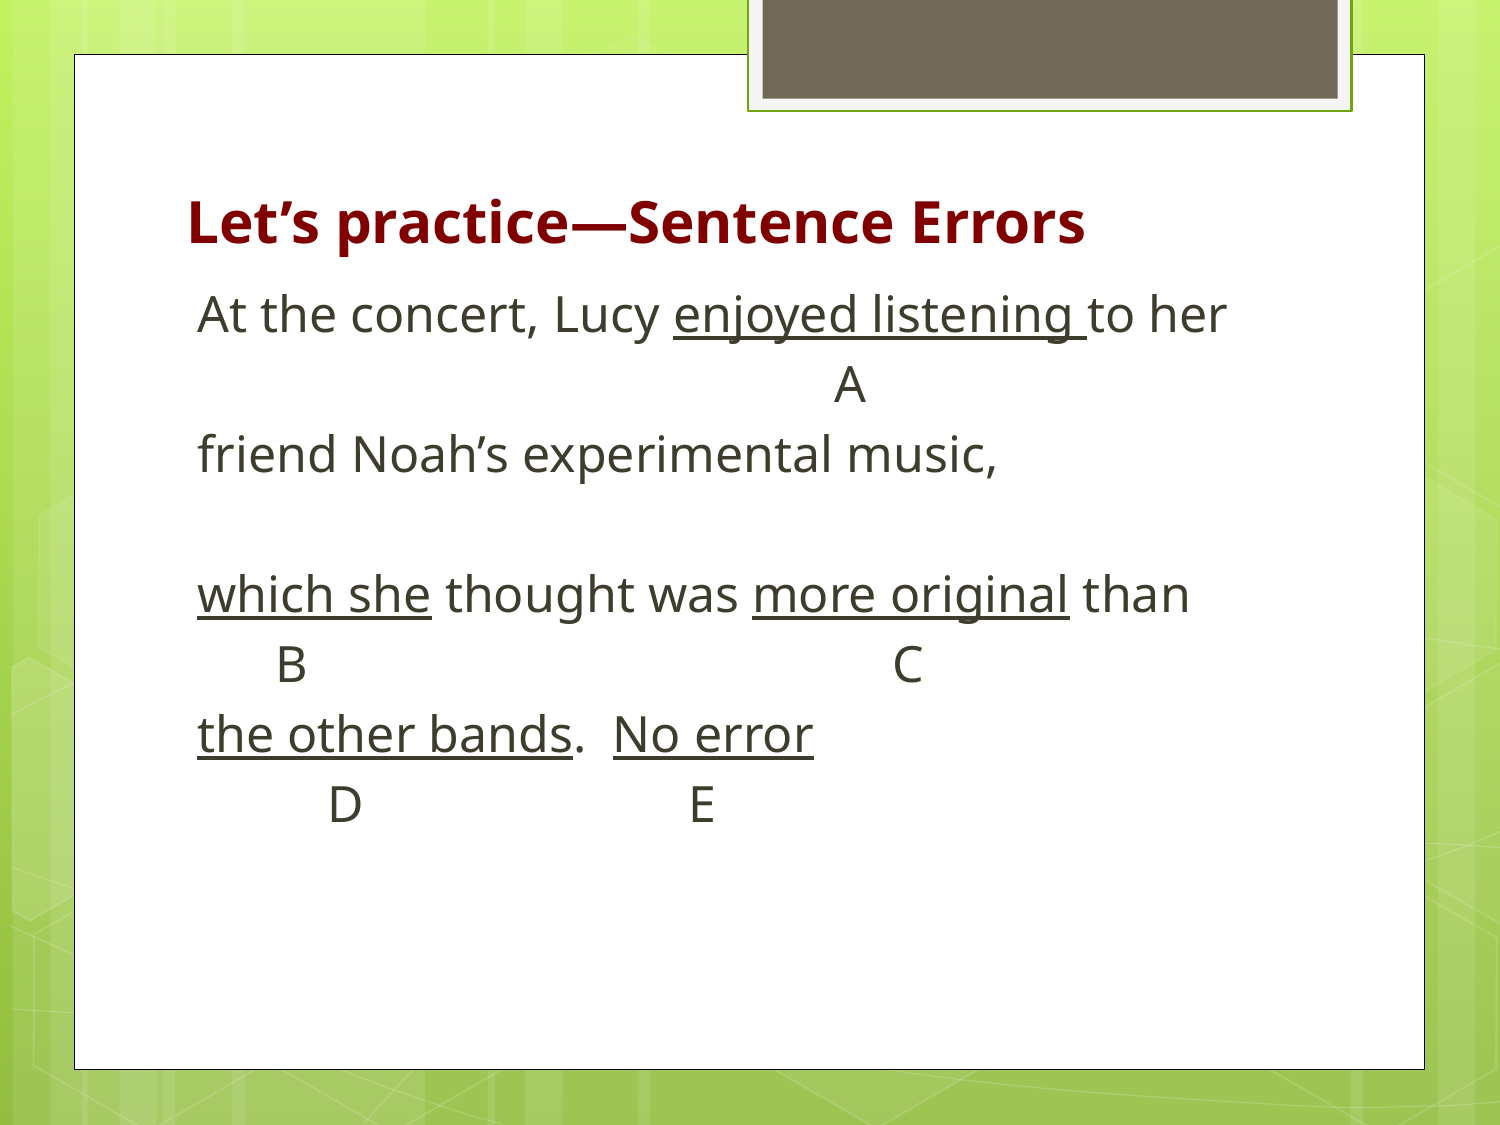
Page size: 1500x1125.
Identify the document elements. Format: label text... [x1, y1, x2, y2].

list At the concert, Lucy enjoyed listening to her A friend Noah’s experimental music, which she thought was more original than B C the other bands. No error D E [171, 275, 1283, 957]
title Let’s practice—Sentence Errors [171, 168, 1324, 263]
